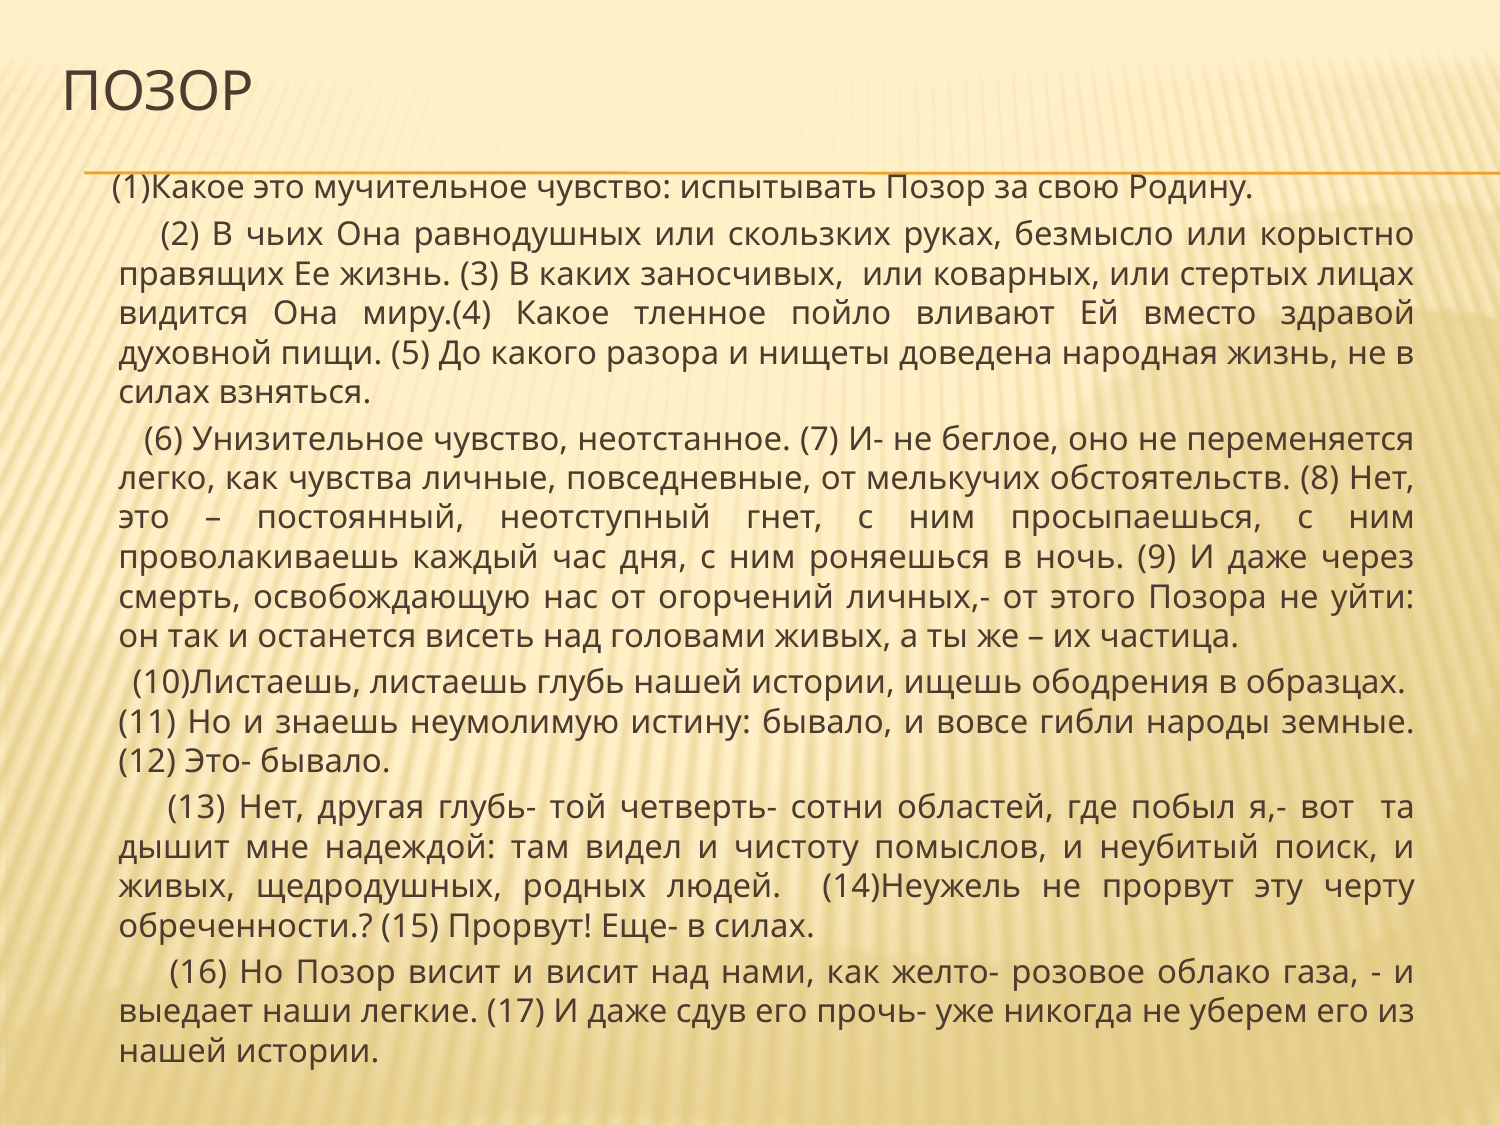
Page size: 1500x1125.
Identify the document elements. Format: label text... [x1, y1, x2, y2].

title Позор [46, 46, 1397, 129]
list (1)Какое это мучительное чувство: испытывать Позор за свою Родину. (2) В чьих Она равнодушных или скользких руках, безмысло или корыстно правящих Ее жизнь. (3) В каких заносчивых, или коварных, или стертых лицах видится Она миру.(4) Какое тленное пойло вливают Ей вместо здравой духовной пищи. (5) До какого разора и нищеты доведена народная жизнь, не в силах взняться. (6) Унизительное чувство, неотстанное. (7) И- не беглое, оно не переменяется легко, как чувства личные, повседневные, от мелькучих обстоятельств. (8) Нет, это – постоянный, неотступный гнет, с ним просыпаешься, с ним проволакиваешь каждый час дня, с ним роняешься в ночь. (9) И даже через смерть, освобождающую нас от огорчений личных,- от этого Позора не уйти: он так и останется висеть над головами живых, а ты же – их частица. (10)Листаешь, листаешь глубь нашей истории, ищешь ободрения в образцах. (11) Но и знаешь неумолимую истину: бывало, и вовсе гибли народы земные. (12) Это- бывало. (13) Нет, другая глубь- той четверть- сотни областей, где побыл я,- вот та дышит мне надеждой: там видел и чистоту помыслов, и неубитый поиск, и живых, щедродушных, родных людей. (14)Неужель не прорвут эту черту обреченности.? (15) Прорвут! Еще- в силах. (16) Но Позор висит и висит над нами, как желто- розовое облако газа, - и выедает наши легкие. (17) И даже сдув его прочь- уже никогда не уберем его из нашей истории. [46, 152, 1433, 1091]
